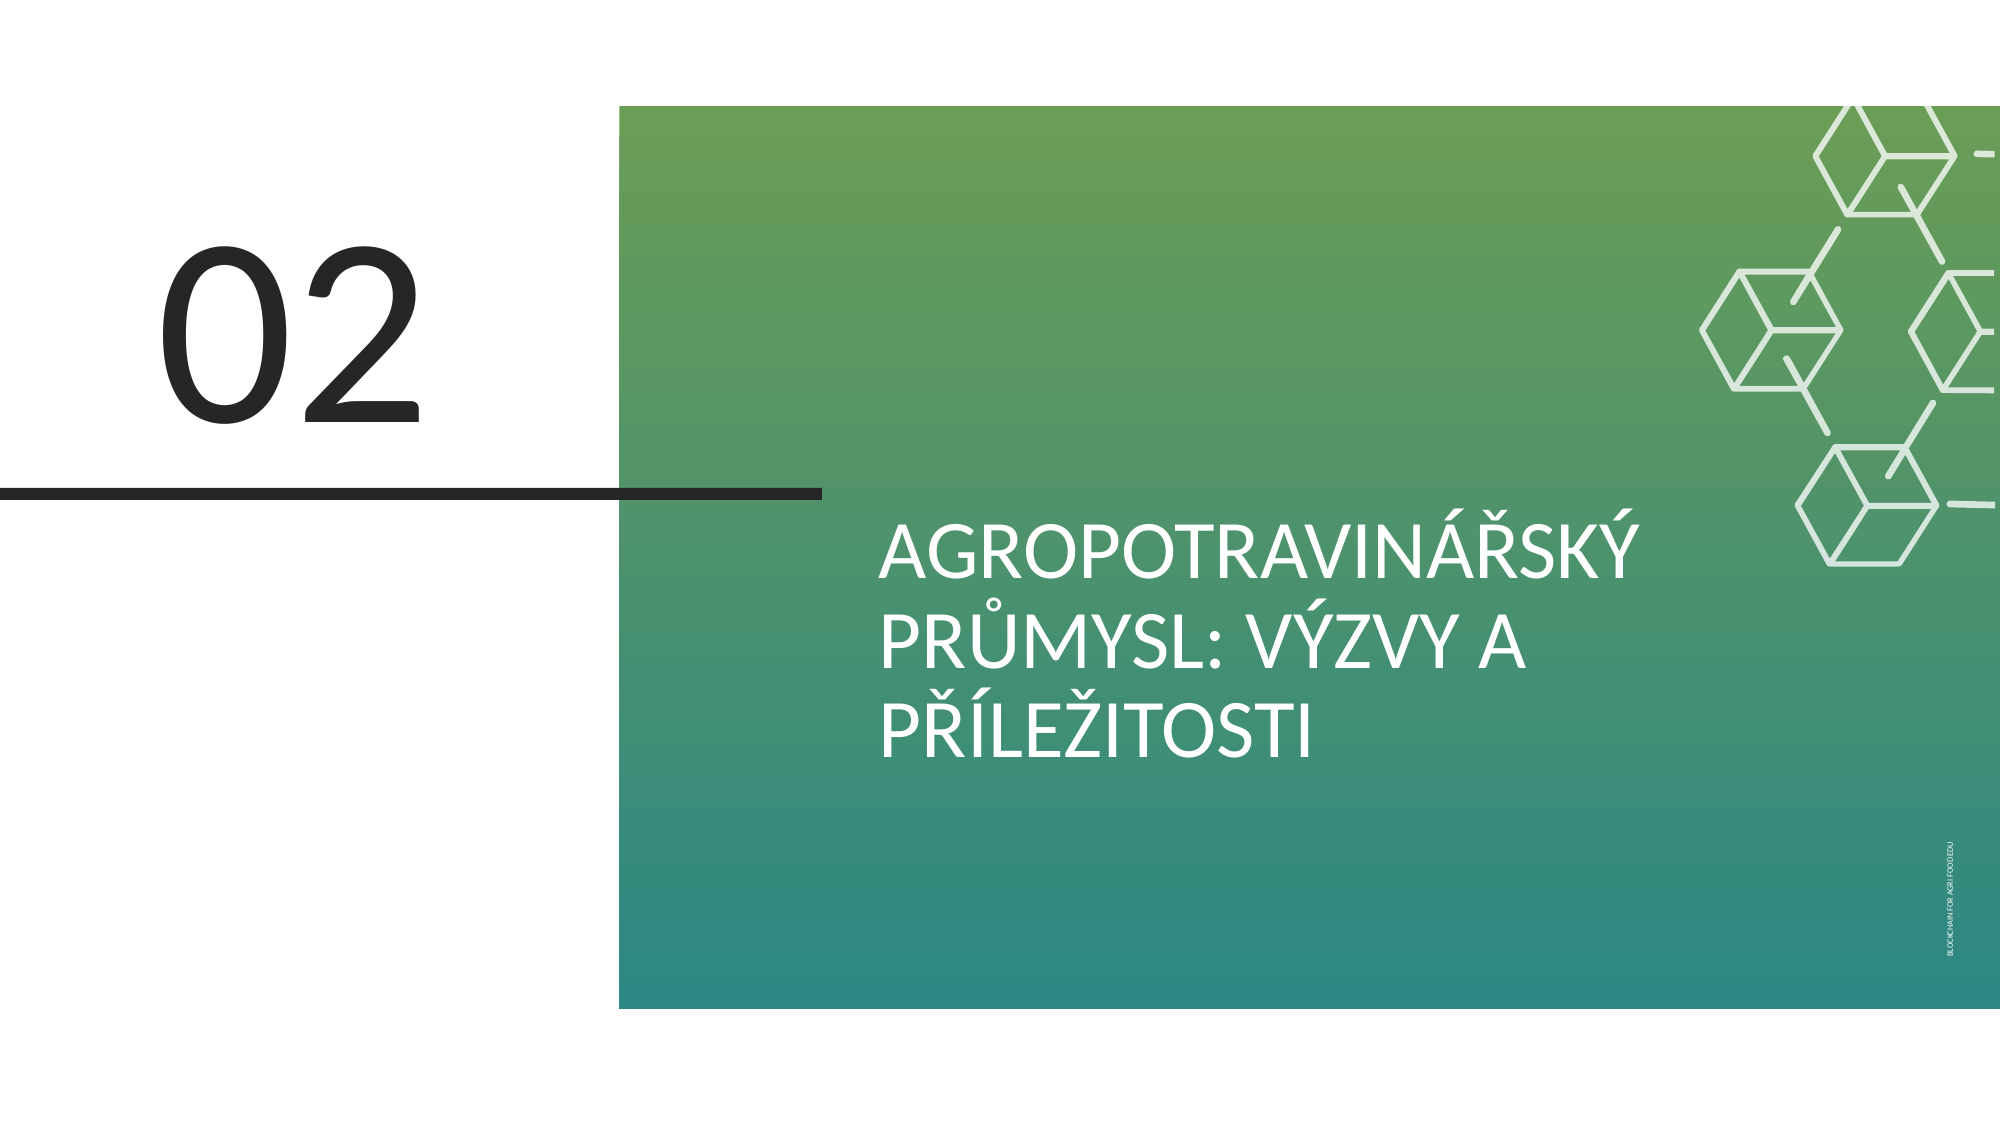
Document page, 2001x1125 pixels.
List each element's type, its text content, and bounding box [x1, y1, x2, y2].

list AGROPOTRAVINÁŘSKÝ PRŮMYSL: VÝZVY A PŘÍLEŽITOSTI [864, 498, 1886, 952]
list 02 [141, 180, 481, 277]
